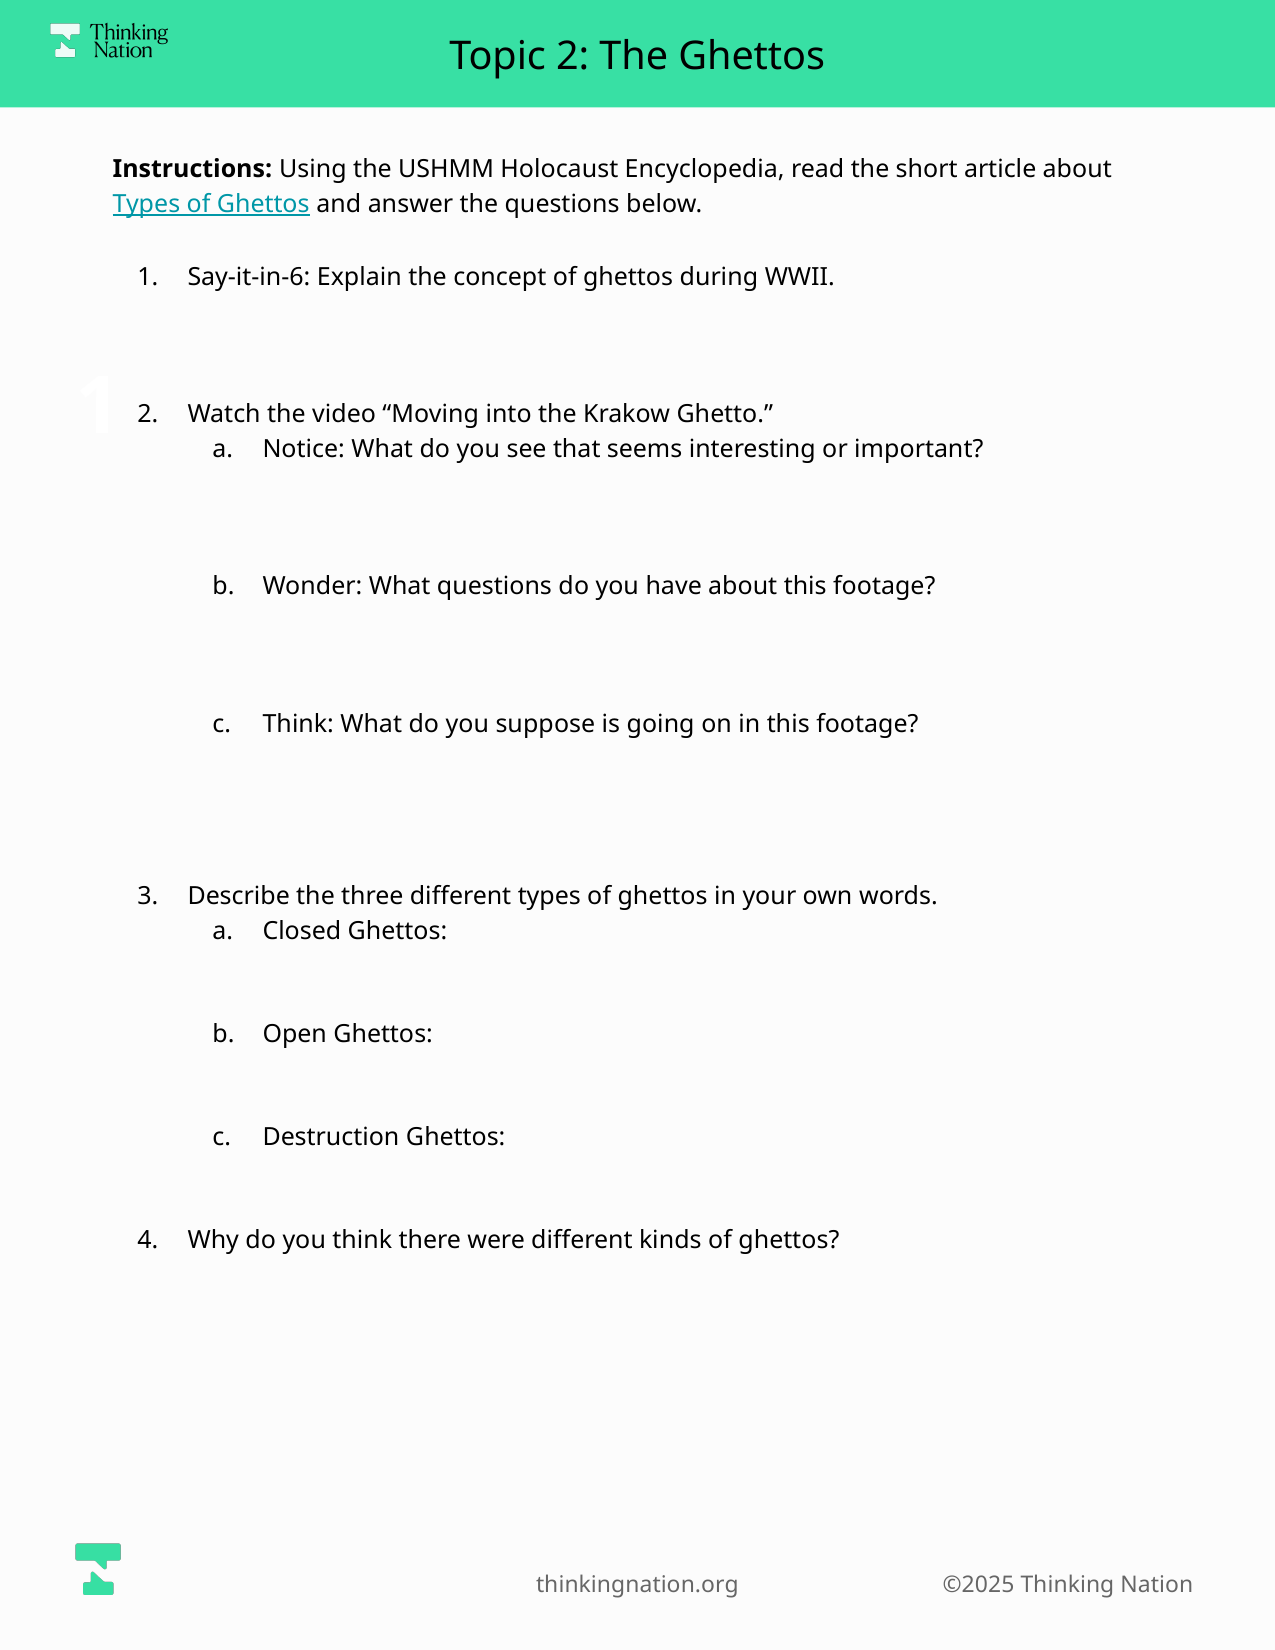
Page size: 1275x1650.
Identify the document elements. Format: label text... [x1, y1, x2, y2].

picture [36, 12, 172, 69]
text_box Topic 2: The Ghettos [0, 0, 1275, 108]
picture [62, 1533, 134, 1605]
text_box thinkingnation.org [486, 1553, 789, 1605]
text_box Instructions: Using the USHMM Holocaust Encyclopedia, read the short article about Types of Ghettos and answer the questions below. Say-it-in-6: Explain the concept of ghettos during WWII. Watch the video “Moving into the Krakow Ghetto.” Notice: What do you see that seems interesting or important? Wonder: What questions do you have about this footage? Think: What do you suppose is going on in this footage? Describe the three different types of ghettos in your own words. Closed Ghettos: Open Ghettos: Destruction Ghettos: Why do you think there were different kinds of ghettos? [97, 132, 1178, 1338]
text_box 1 [30, 315, 165, 450]
text_box ©2025 Thinking Nation [907, 1553, 1210, 1605]
